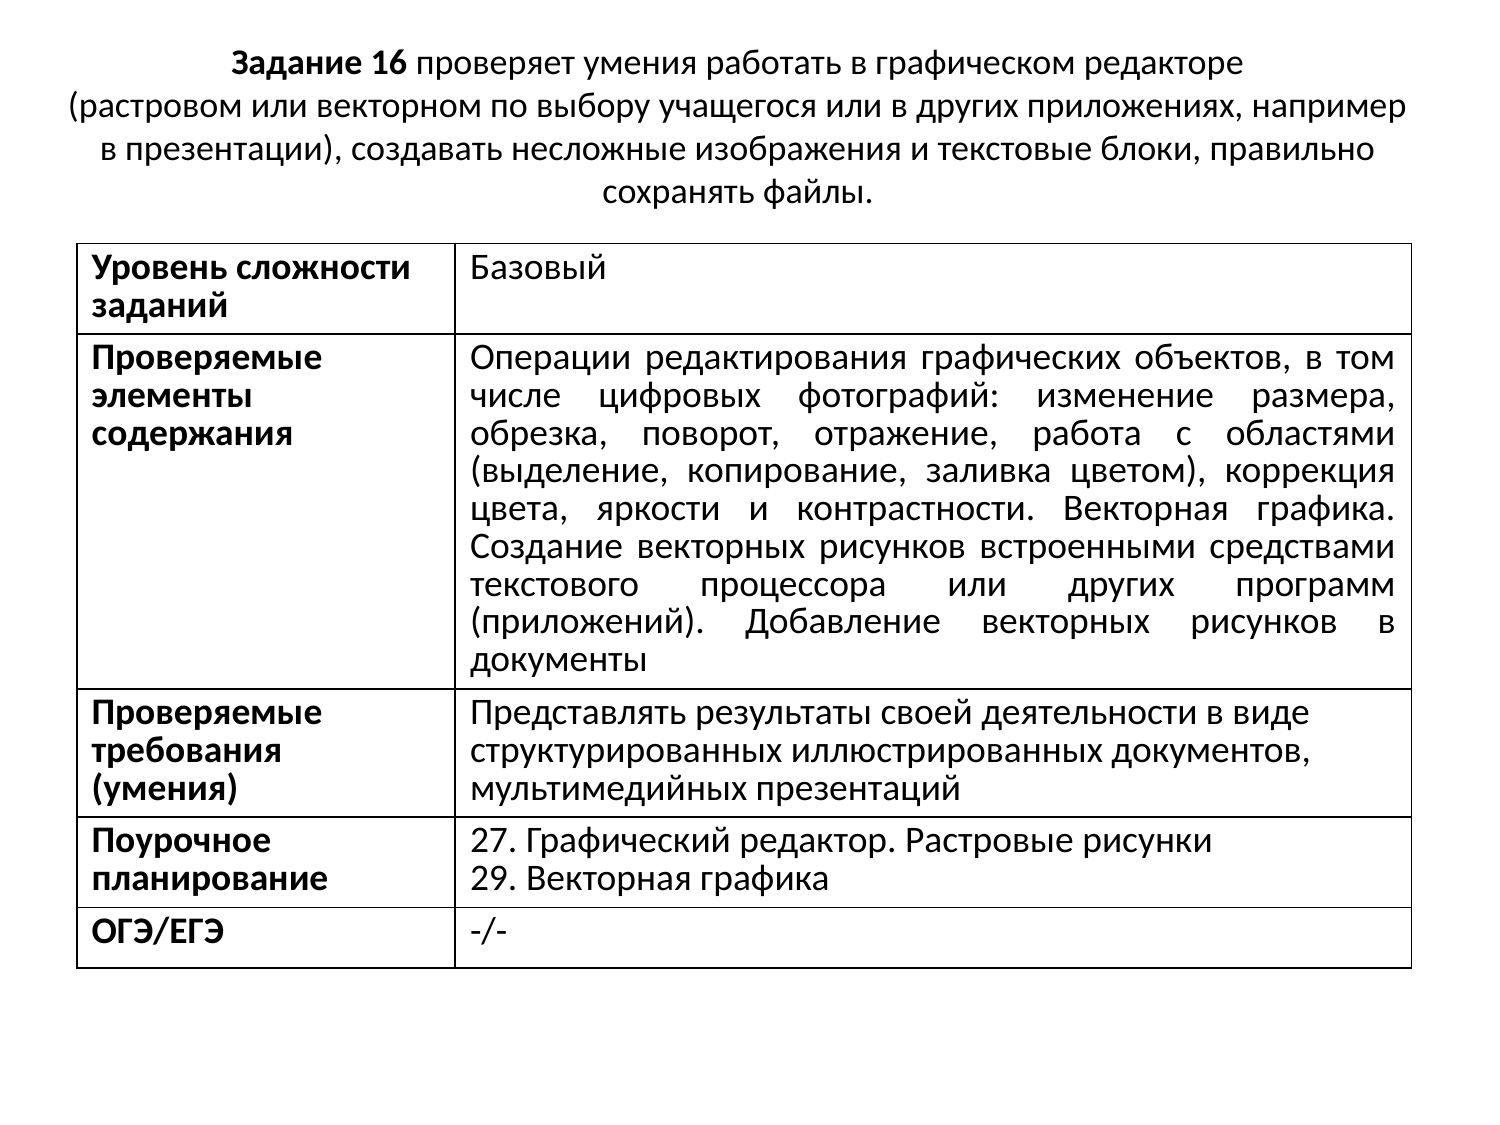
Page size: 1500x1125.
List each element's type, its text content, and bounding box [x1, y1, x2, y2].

table_cell 27. Графический редактор. Растровые рисунки 29. Векторная графика [456, 818, 1411, 907]
table_cell -/- [456, 908, 1411, 967]
table_cell Проверяемые элементы содержания [78, 335, 454, 688]
title Задание 16 проверяет умения работать в графическом редакторе (растровом или векторном по выбору учащегося или в других приложениях, например в презентации), создавать несложные изображения и текстовые блоки, правильно сохранять файлы. [41, 30, 1436, 219]
table_header Уровень сложности заданий [78, 244, 454, 333]
table_cell Поурочное планирование [78, 818, 454, 907]
table_cell Операции редактирования графических объектов, в том числе цифровых фотографий: изменение размера, обрезка, поворот, отражение, работа с областями (выделение, копирование, заливка цветом), коррекция цвета, яркости и контрастности. Векторная графика. Создание векторных рисунков встроенными средствами текстового процессора или других программ (приложений). Добавление векторных рисунков в документы [456, 335, 1411, 688]
table_cell ОГЭ/ЕГЭ [78, 908, 454, 967]
table_cell Проверяемые требования (умения) [78, 690, 454, 816]
table_header Базовый [456, 244, 1411, 333]
table_cell Представлять результаты своей деятельности в виде структурированных иллюстрированных документов, мультимедийных презентаций [456, 690, 1411, 816]
